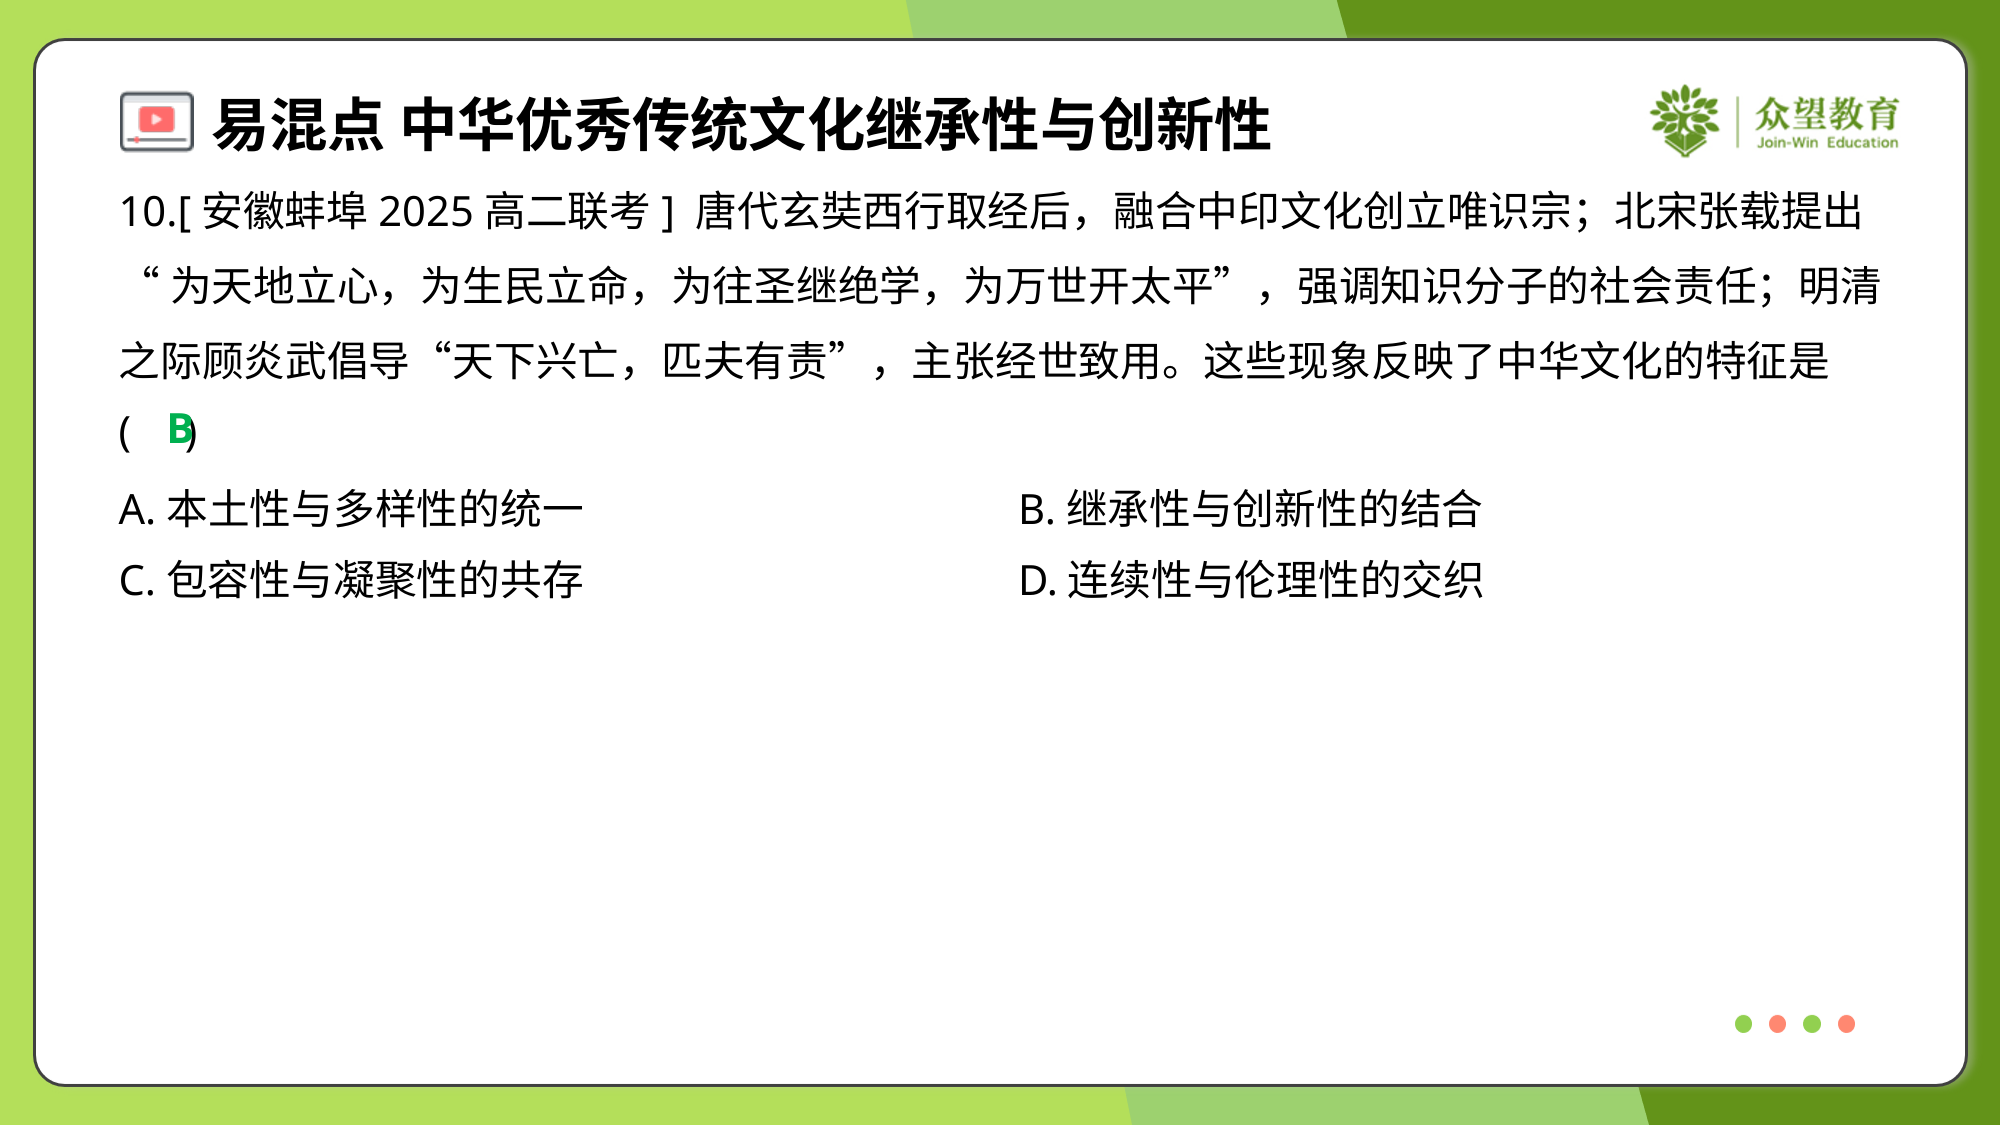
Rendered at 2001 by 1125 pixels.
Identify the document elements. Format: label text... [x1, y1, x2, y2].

picture [0, 0, 2000, 1125]
text_box A.本土性与多样性的统一 B.继承性与创新性的结合 C.包容性与凝聚性的共存 D.连续性与伦理性的交织 [118, 457, 1883, 597]
text_box B [151, 381, 210, 446]
text_box 10.[安徽蚌埠2025高二联考] 唐代玄奘西行取经后，融合中印文化创立唯识宗；北宋张载提出 “为天地立心，为生民立命，为往圣继绝学，为万世开太平”，强调知识分子的社会责任；明清 之际顾炎武倡导“天下兴亡，匹夫有责”，主张经世致用。这些现象反映了中华文化的特征是 ( ) [118, 159, 1883, 448]
